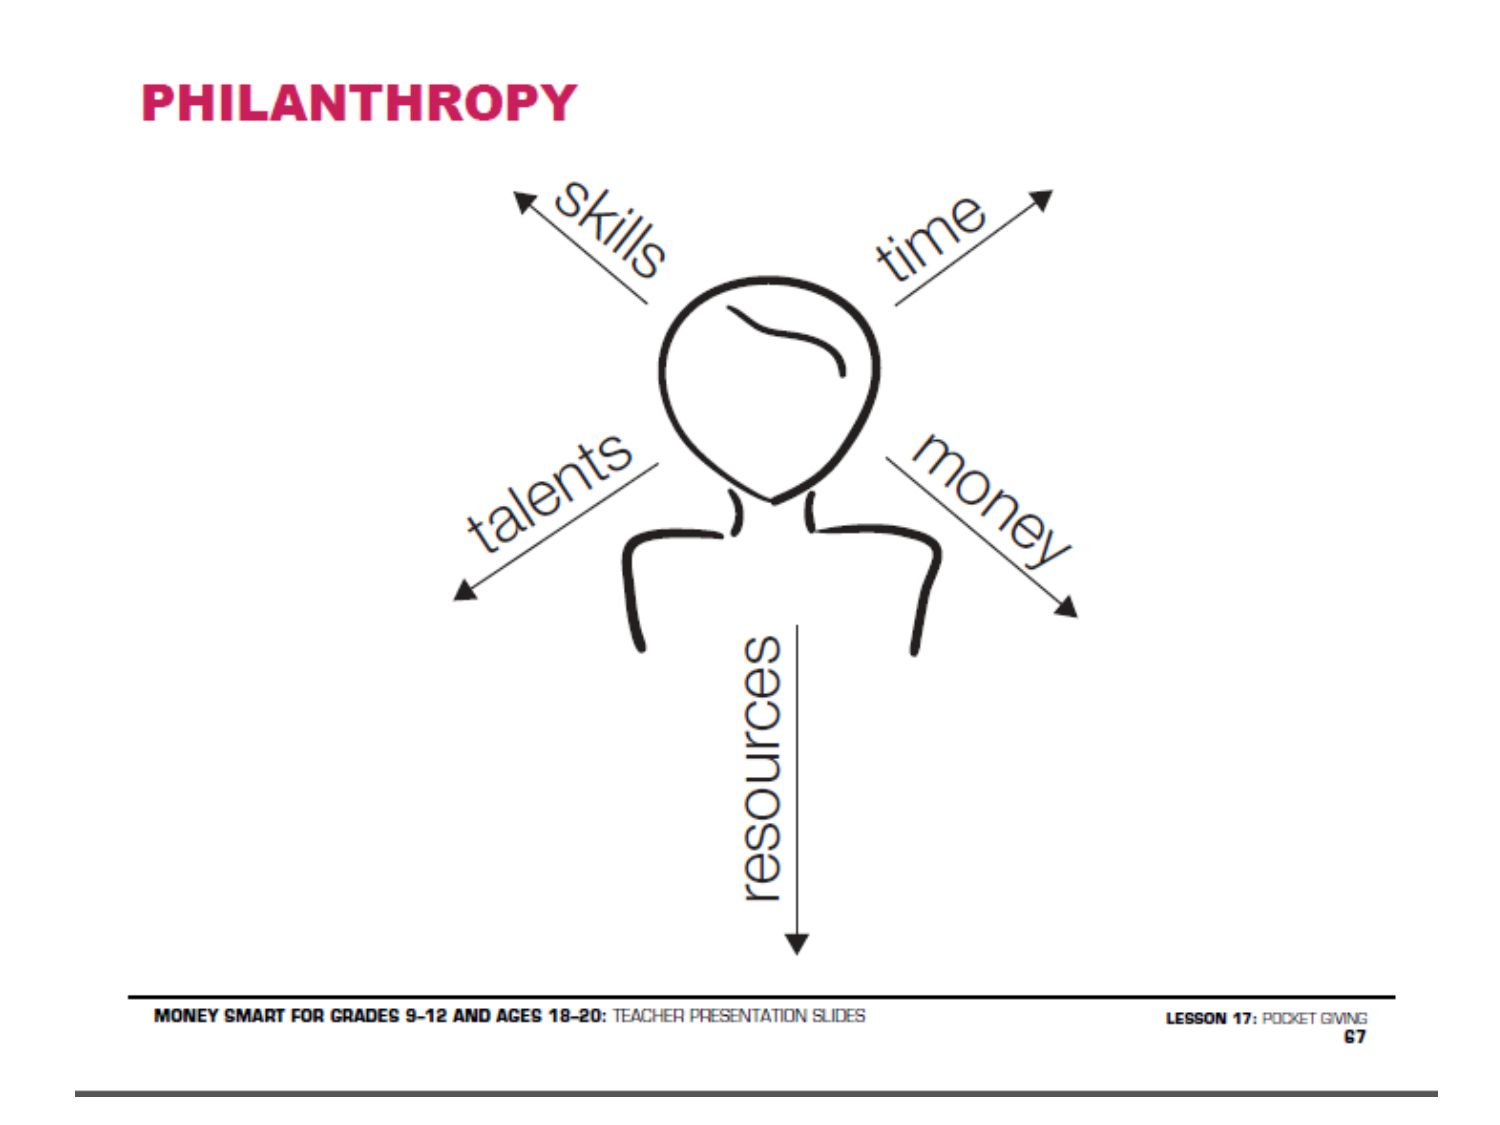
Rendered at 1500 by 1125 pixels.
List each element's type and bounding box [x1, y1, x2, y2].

picture [74, 18, 1438, 1097]
